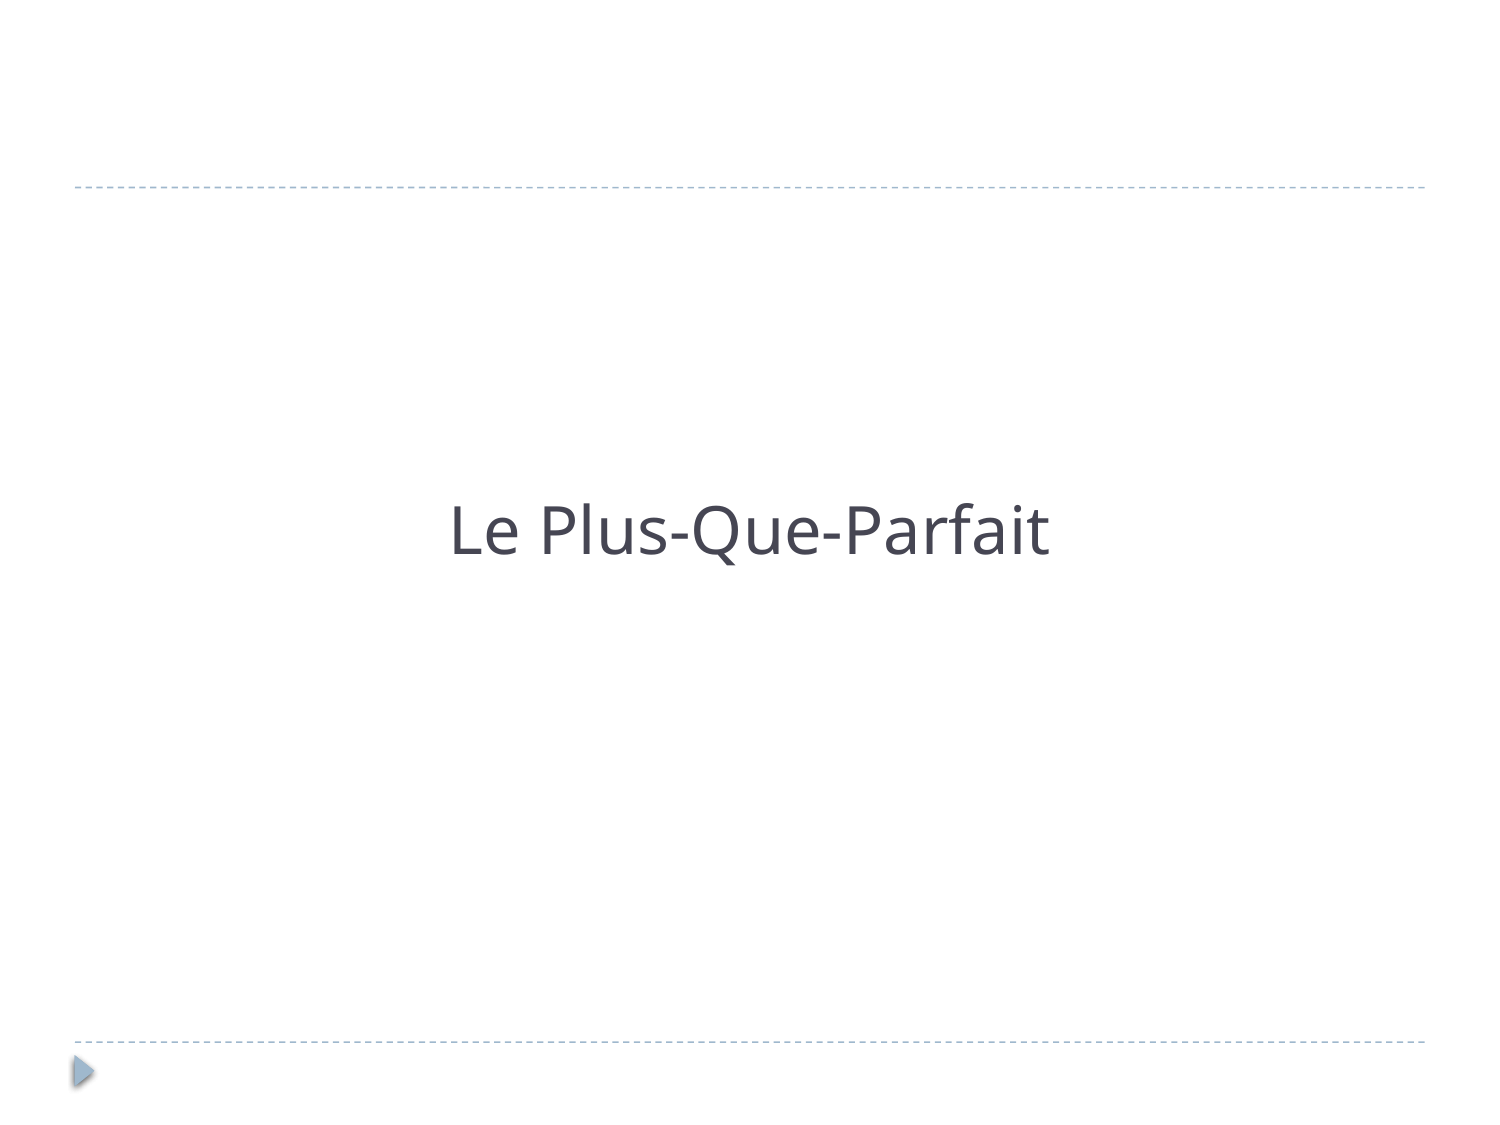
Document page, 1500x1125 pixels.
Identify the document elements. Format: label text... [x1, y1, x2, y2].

title Le Plus-Que-Parfait [75, 387, 1425, 575]
